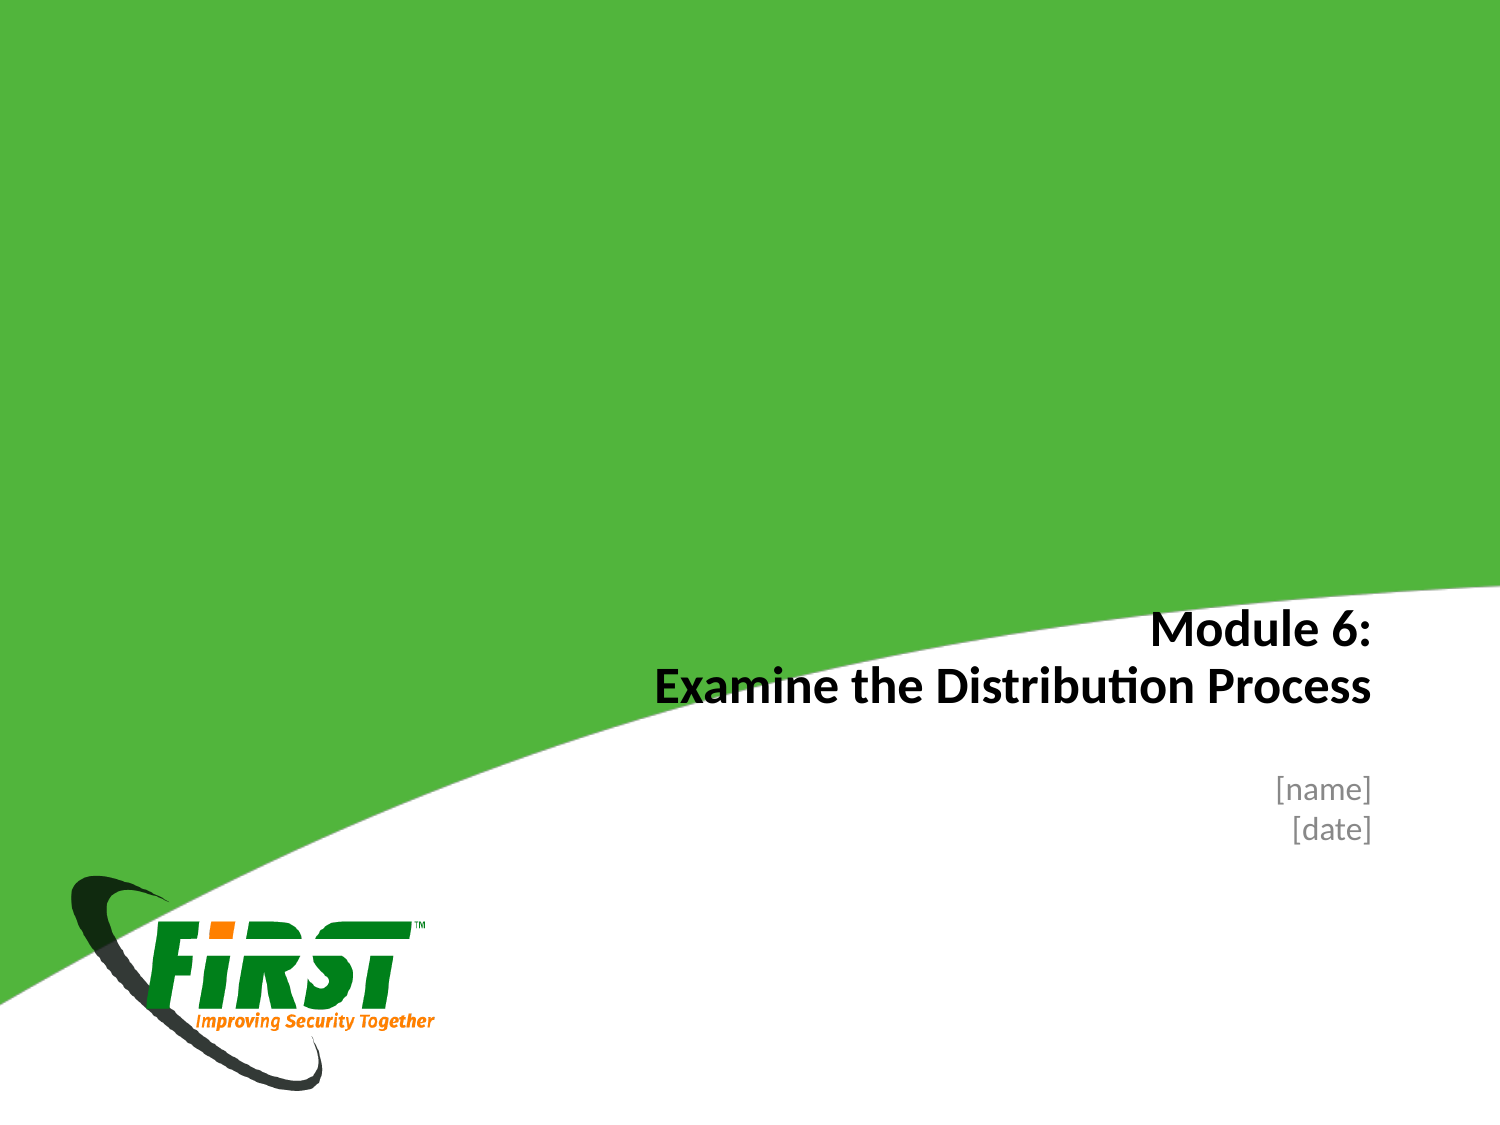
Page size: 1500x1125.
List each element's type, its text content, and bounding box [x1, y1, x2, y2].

picture [0, 0, 1500, 1125]
text_box [name] [date] [587, 759, 1388, 910]
text_box Module 6: Examine the Distribution Process [500, 600, 1388, 716]
